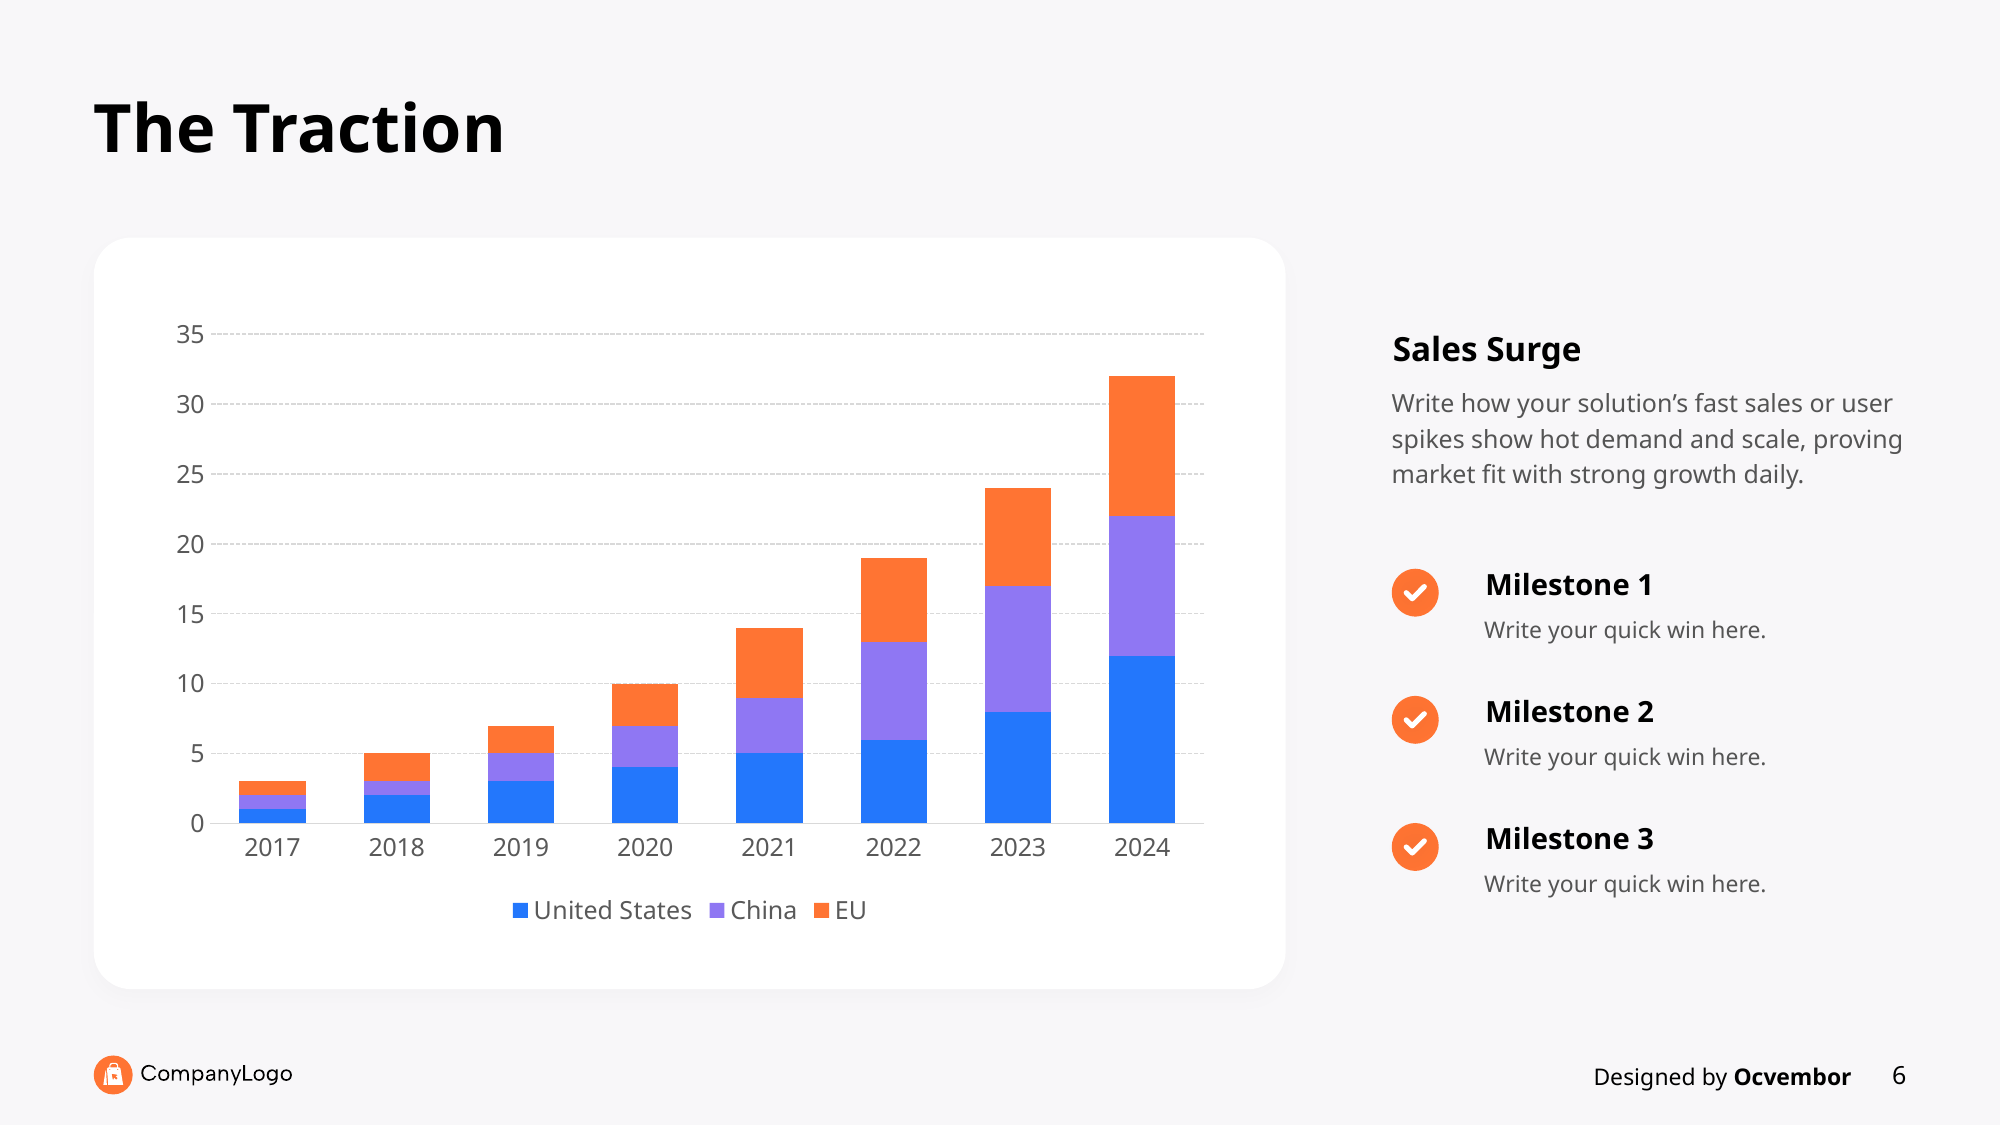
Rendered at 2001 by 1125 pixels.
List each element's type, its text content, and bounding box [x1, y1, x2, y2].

text_box [92, 236, 1287, 990]
title The Traction [93, 85, 1907, 162]
chart [154, 303, 1227, 934]
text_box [1391, 327, 1907, 896]
